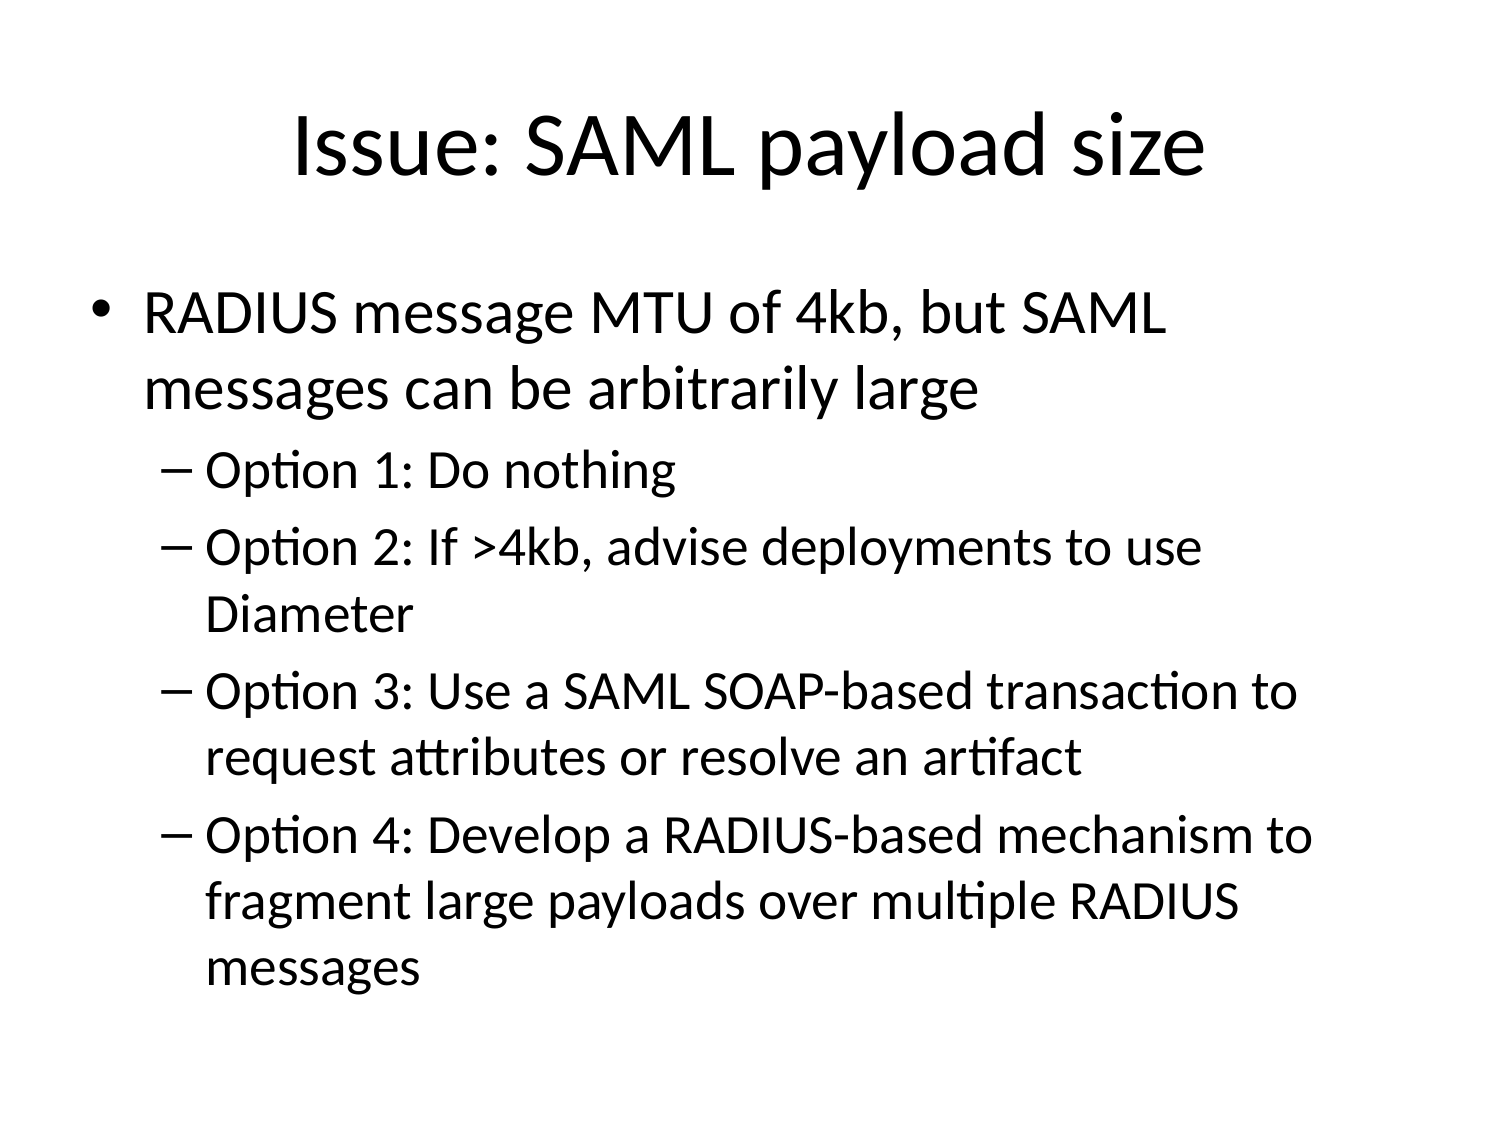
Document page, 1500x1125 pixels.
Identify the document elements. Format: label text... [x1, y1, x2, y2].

title Issue: SAML payload size [75, 45, 1425, 233]
list RADIUS message MTU of 4kb, but SAML messages can be arbitrarily large Option 1: Do nothing Option 2: If >4kb, advise deployments to use Diameter Option 3: Use a SAML SOAP-based transaction to request attributes or resolve an artifact Option 4: Develop a RADIUS-based mechanism to fragment large payloads over multiple RADIUS messages [75, 262, 1425, 1005]
